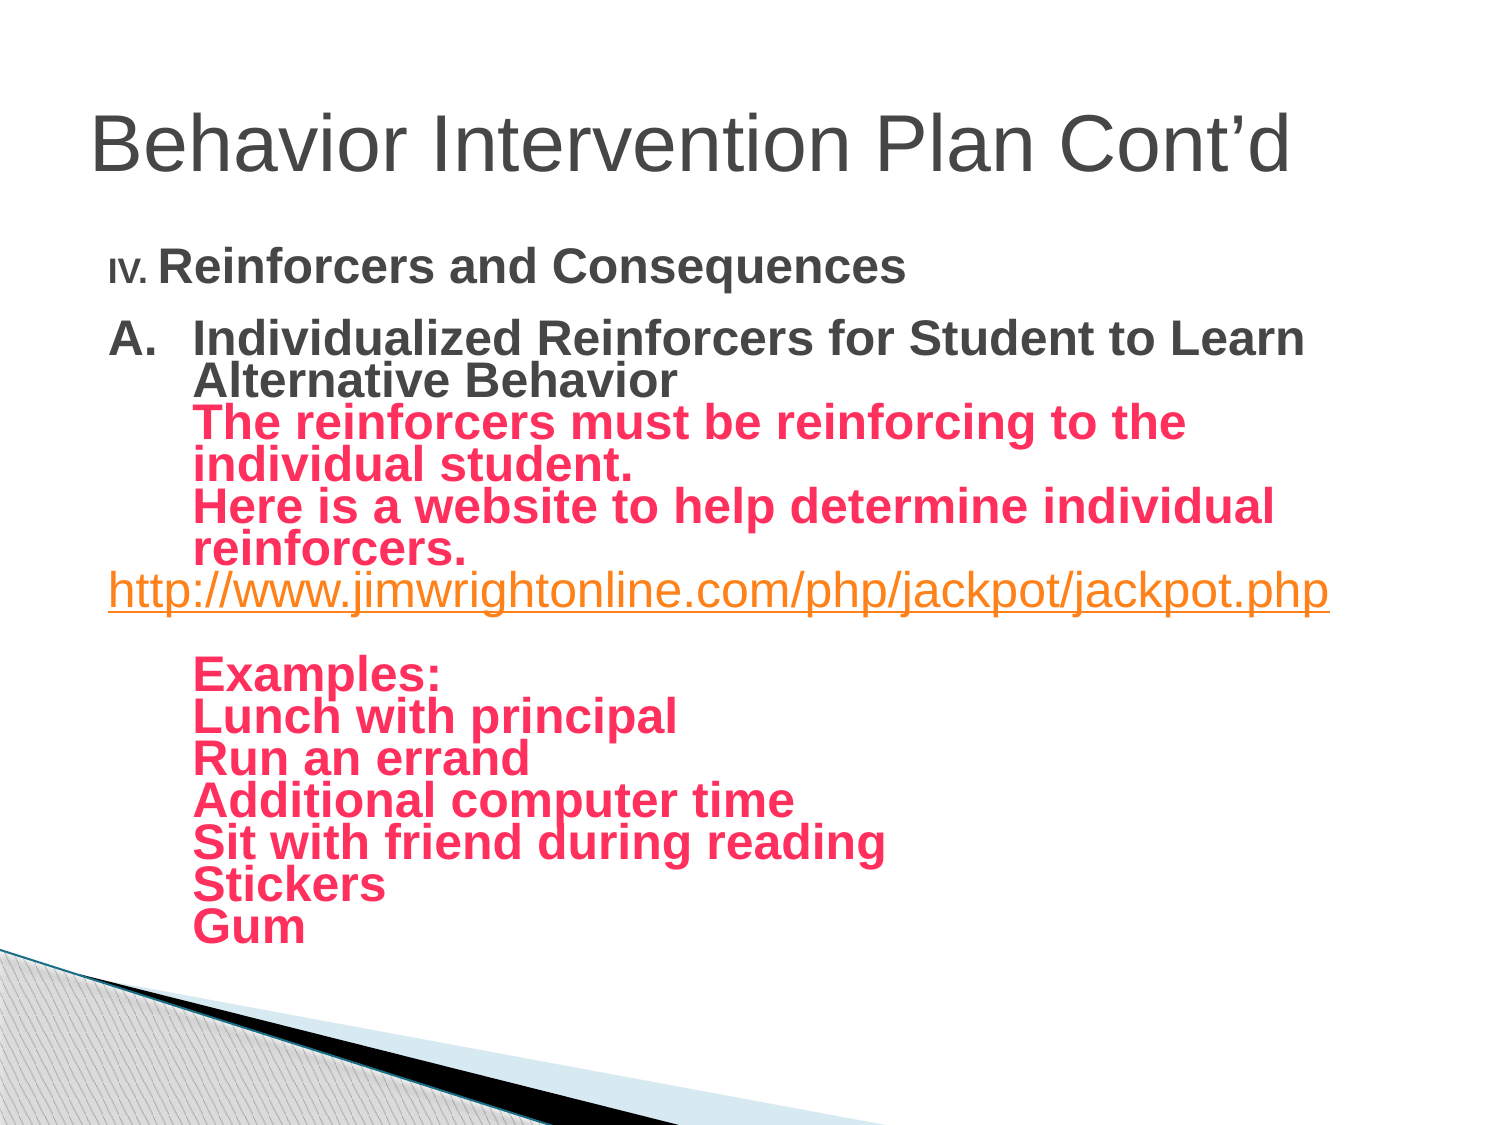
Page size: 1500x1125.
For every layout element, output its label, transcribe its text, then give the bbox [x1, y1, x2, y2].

list IV. Reinforcers and Consequences Individualized Reinforcers for Student to Learn Alternative Behavior The reinforcers must be reinforcing to the individual student. Here is a website to help determine individual reinforcers. http://www.jimwrightonline.com/php/jackpot/jackpot.php Examples: Lunch with principal Run an errand Additional computer time Sit with friend during reading Stickers Gum [74, 242, 1426, 986]
title Behavior Intervention Plan Cont’d [75, 45, 1425, 233]
